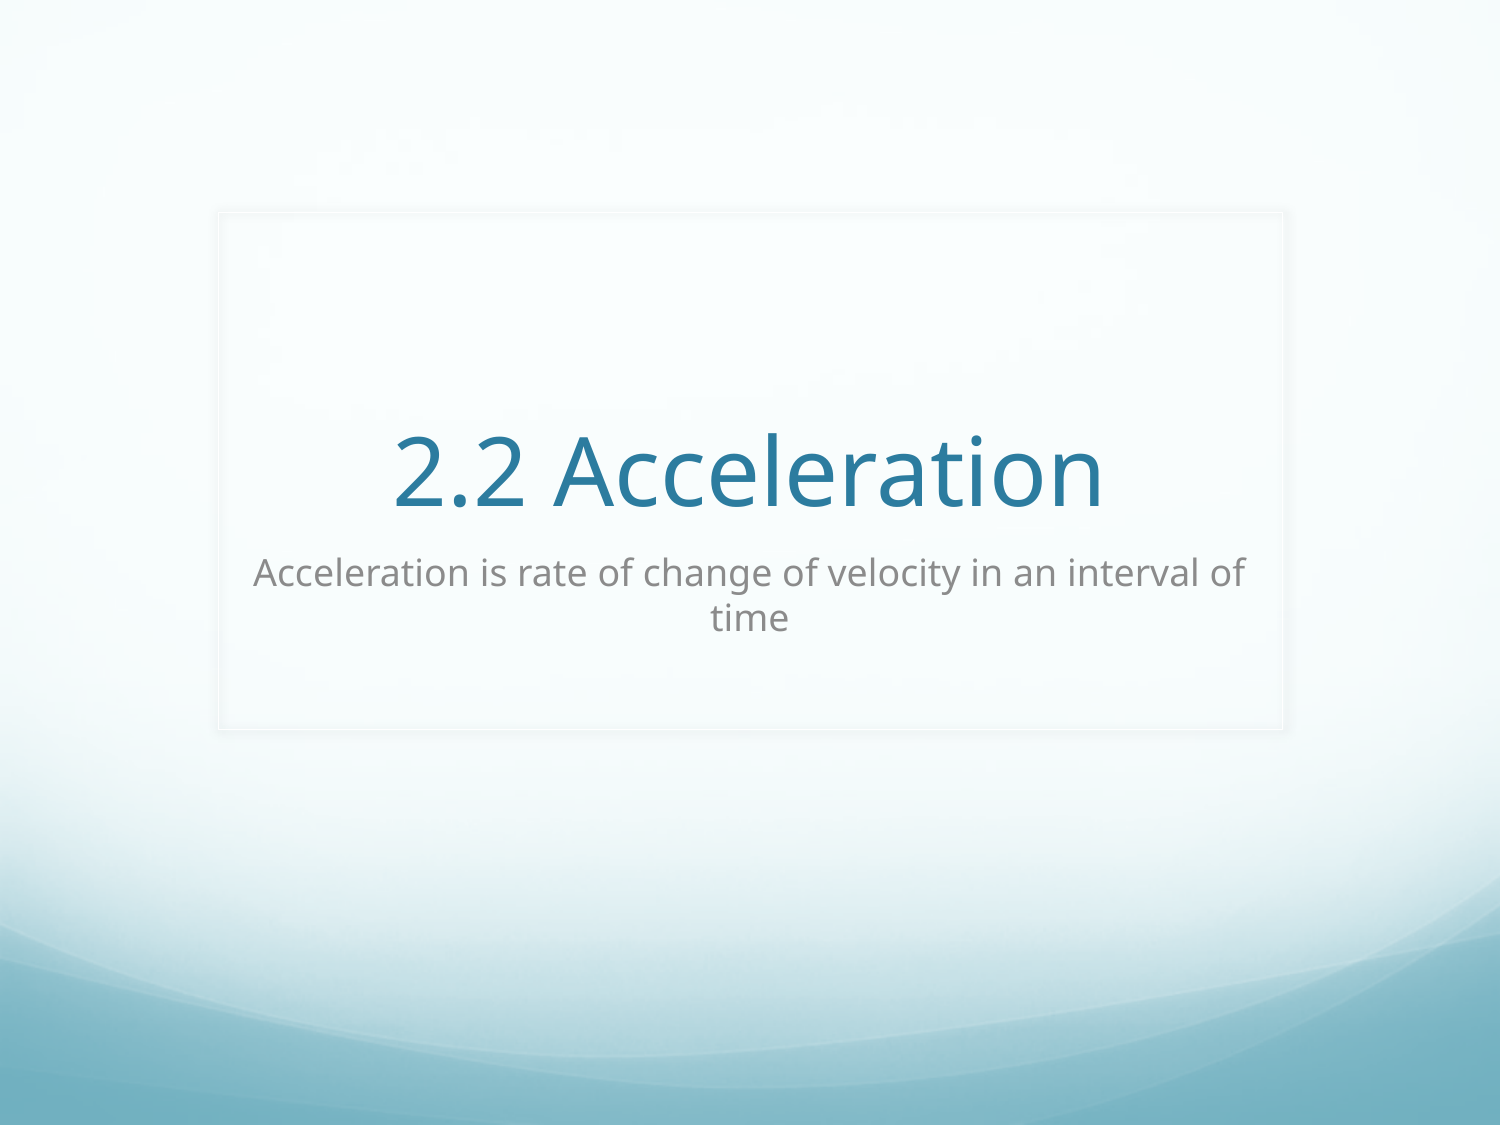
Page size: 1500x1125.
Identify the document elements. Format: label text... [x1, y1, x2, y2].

title 2.2 Acceleration [217, 249, 1283, 533]
subtitle Acceleration is rate of change of velocity in an interval of time [217, 541, 1283, 692]
